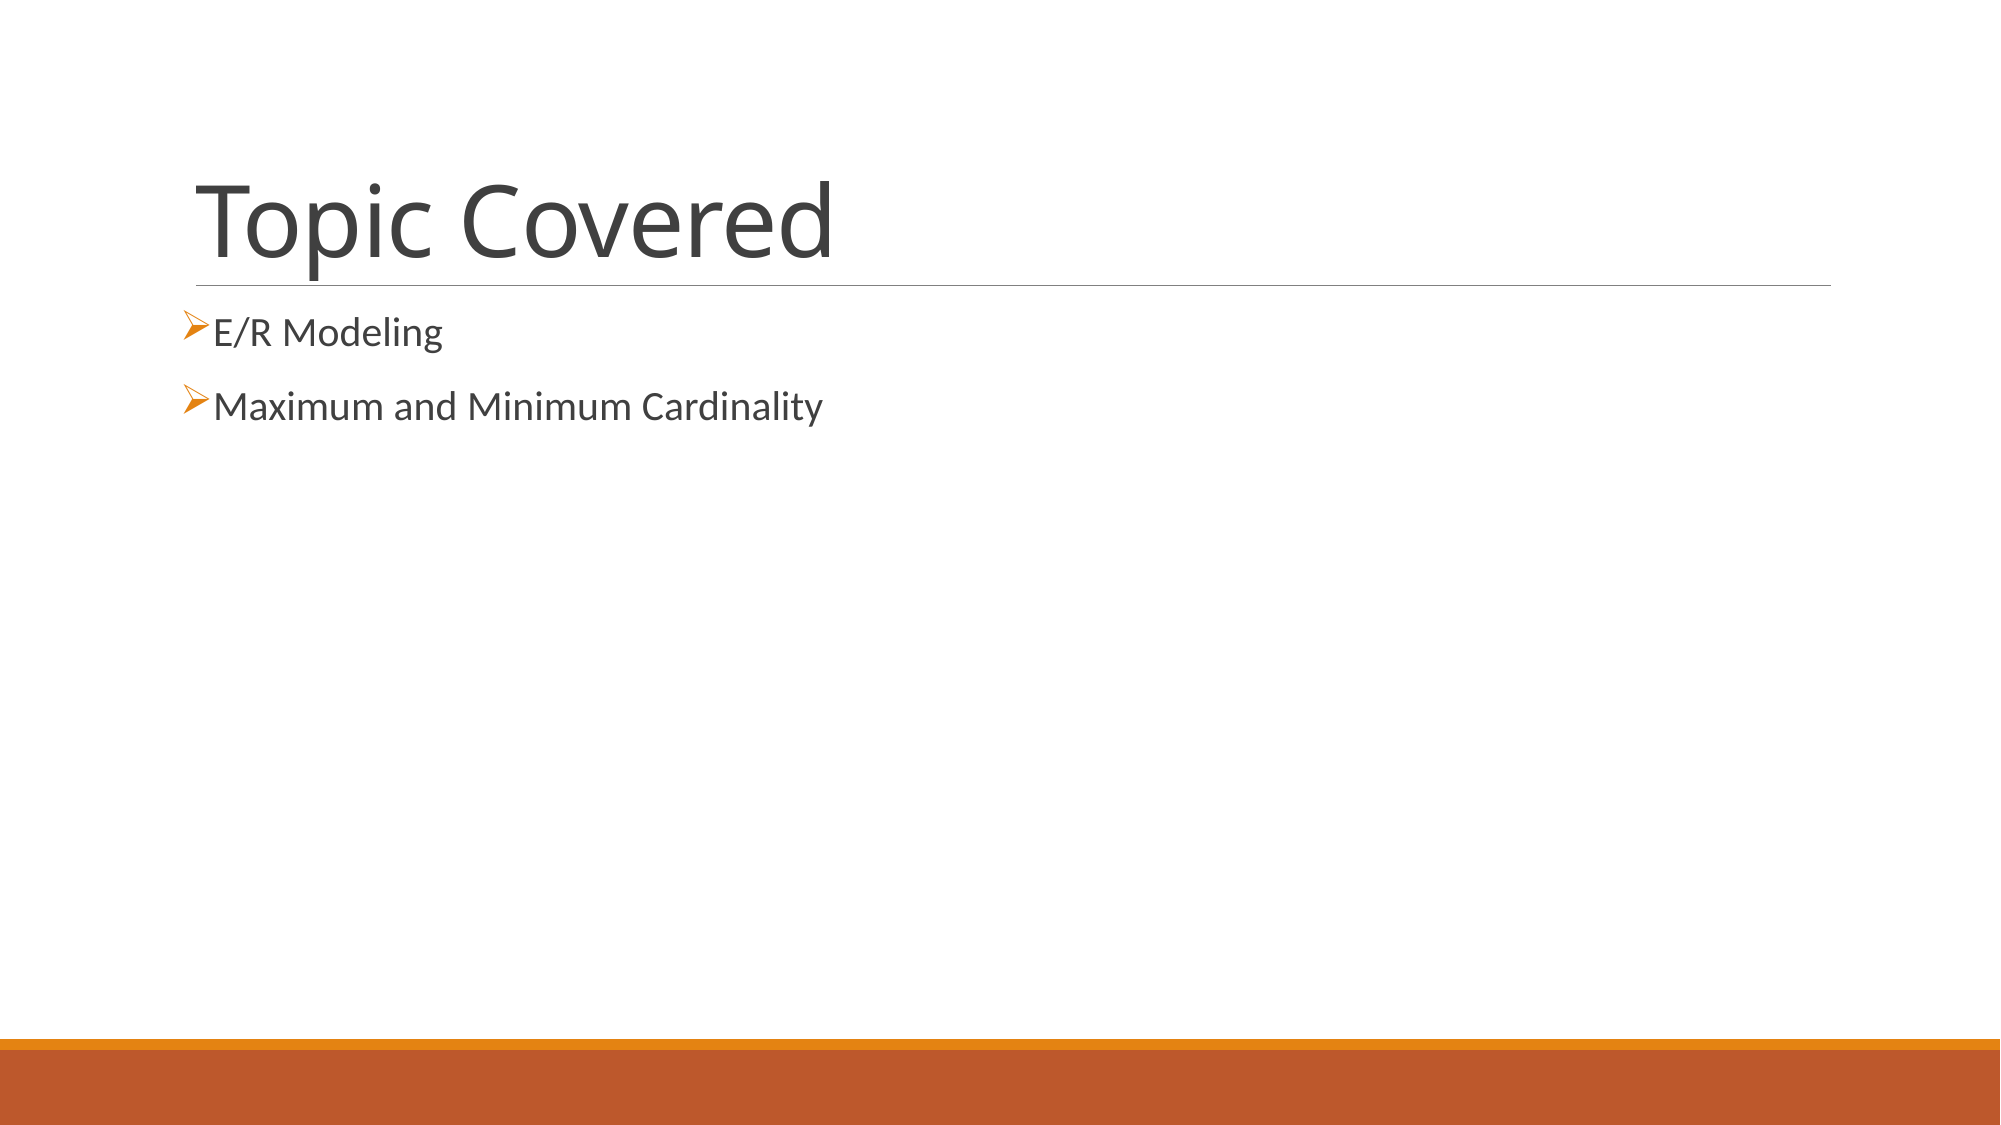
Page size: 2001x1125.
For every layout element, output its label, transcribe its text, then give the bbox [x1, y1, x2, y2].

title Topic Covered [180, 47, 1830, 285]
list E/R Modeling Maximum and Minimum Cardinality [180, 302, 1830, 963]
